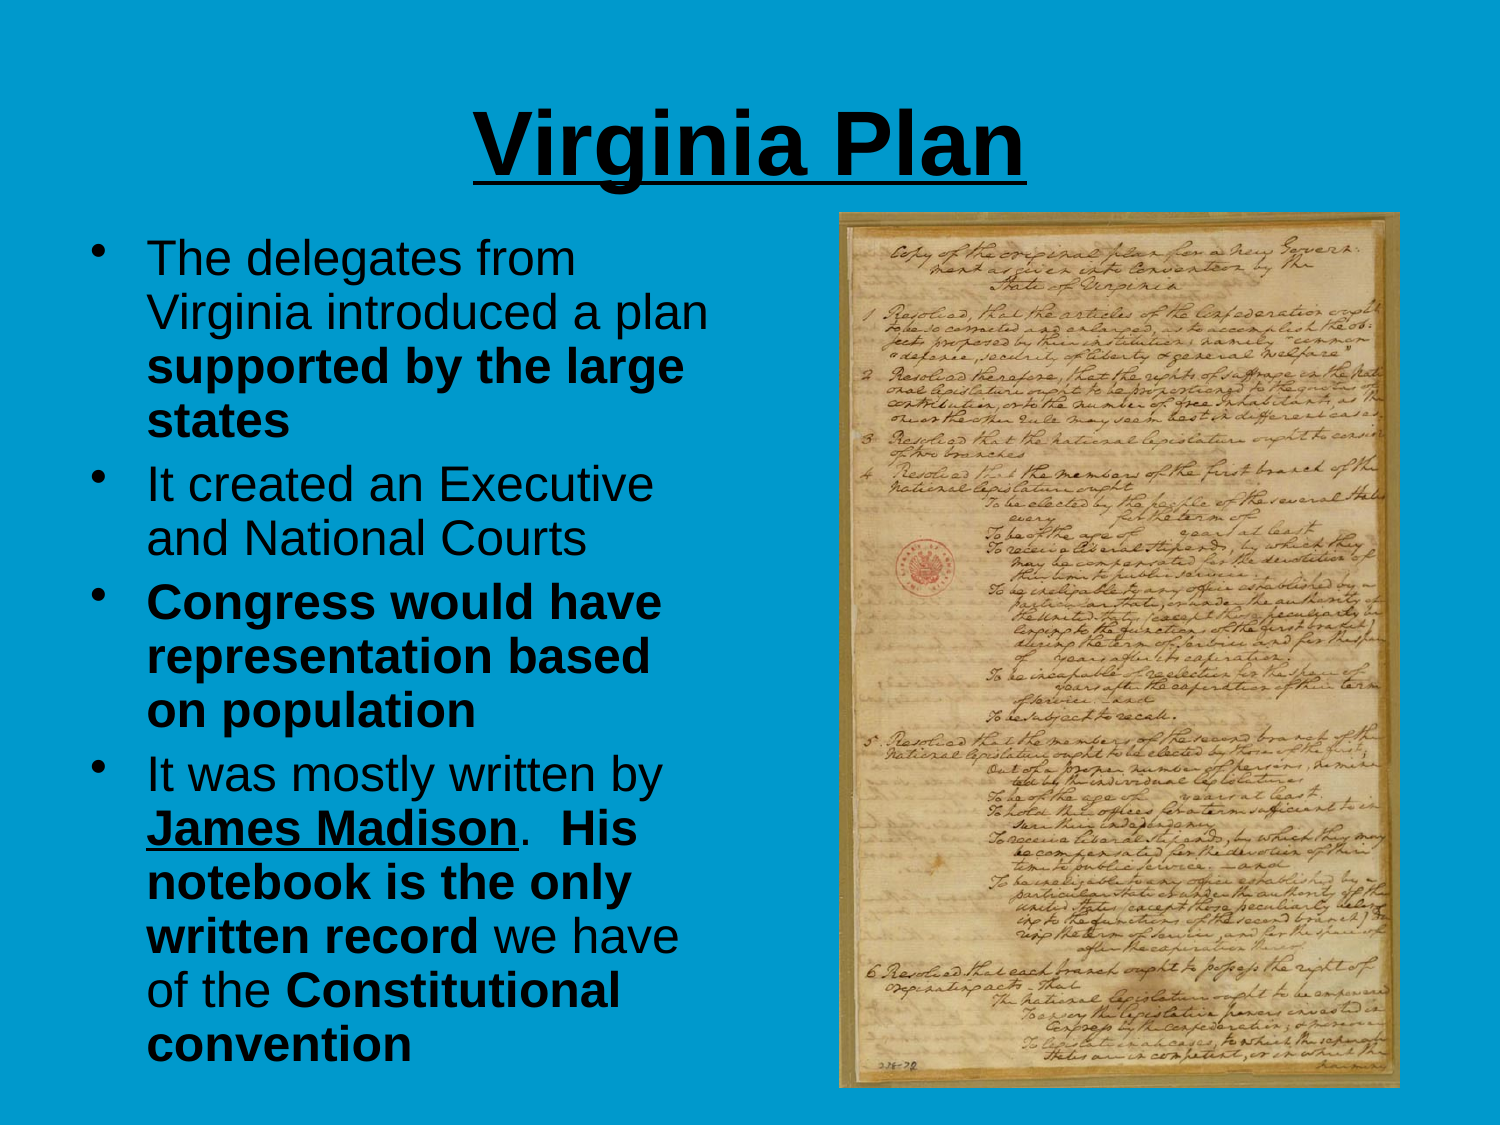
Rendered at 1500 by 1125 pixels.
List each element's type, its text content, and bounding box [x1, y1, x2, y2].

list The delegates from Virginia introduced a plan supported by the large states It created an Executive and National Courts Congress would have representation based on population It was mostly written by James Madison. His notebook is the only written record we have of the Constitutional convention [75, 224, 738, 1088]
picture [840, 213, 1399, 1087]
title Virginia Plan [75, 45, 1425, 233]
